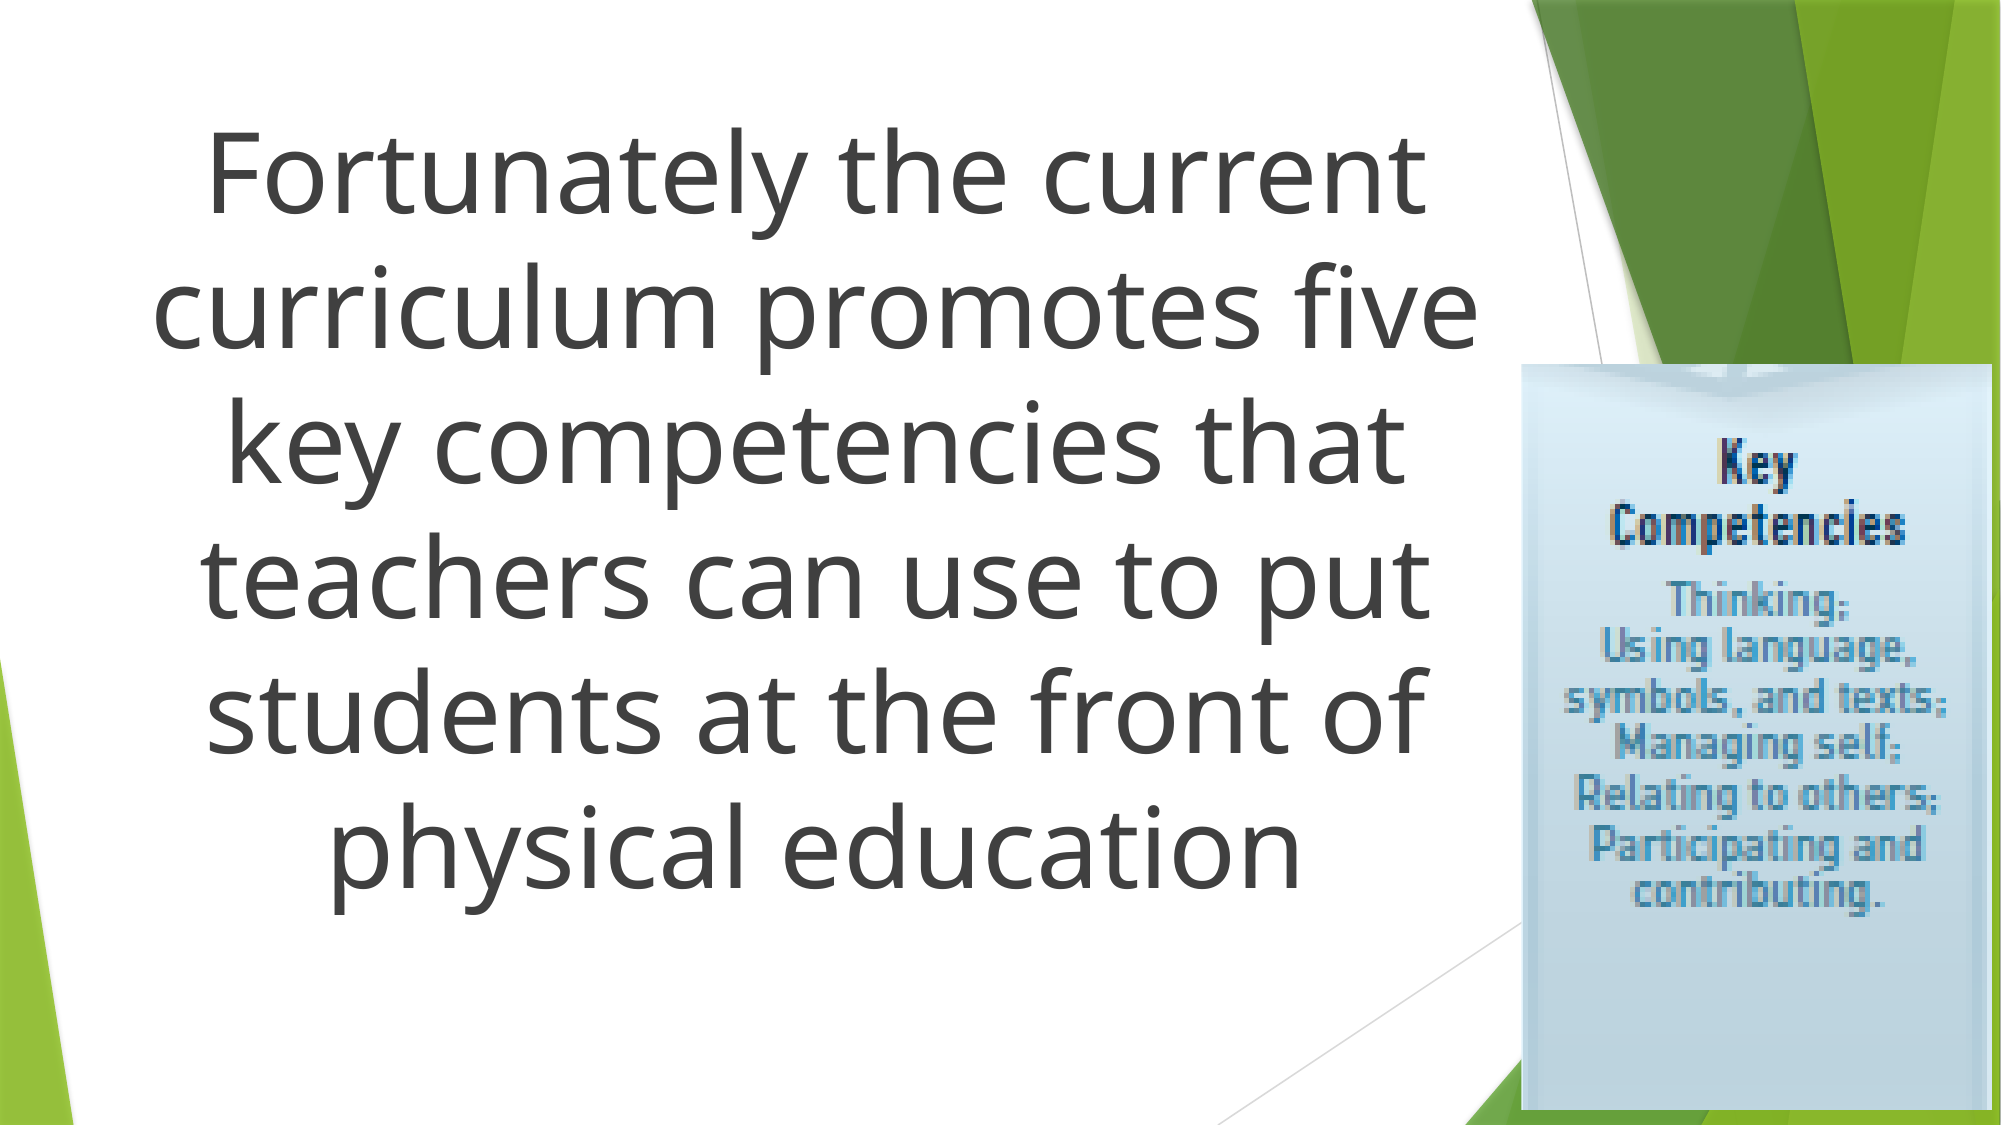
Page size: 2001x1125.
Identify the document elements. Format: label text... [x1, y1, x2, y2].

picture [1520, 363, 1993, 1111]
list Fortunately the current curriculum promotes five key competencies that teachers can use to put students at the front of physical education [111, 93, 1522, 992]
